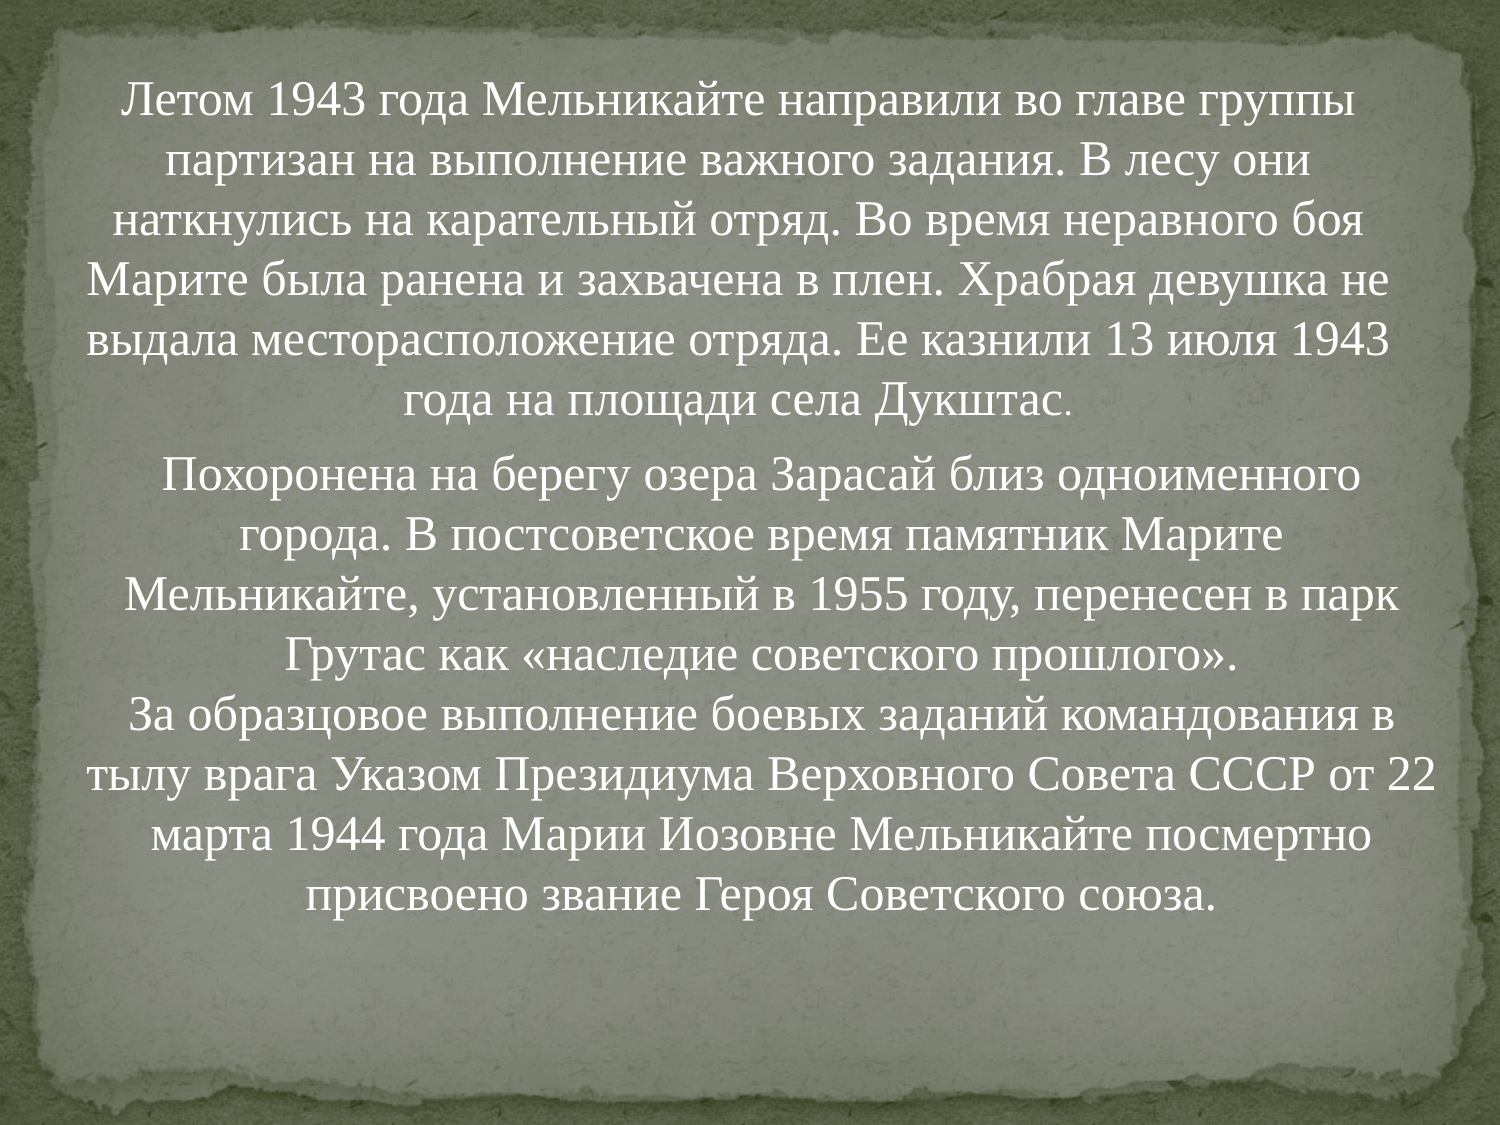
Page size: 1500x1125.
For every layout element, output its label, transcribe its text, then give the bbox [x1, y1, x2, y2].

text_box Похоронена на берегу озера Зарасай близ одноименного города. В постсоветское время памятник Марите Мельникайте, установленный в 1955 году, перенесен в парк Грутас как «наследие советского прошлого». За образцовое выполнение боевых заданий командования в тылу врага Указом Президиума Верховного Совета СССР от 22 марта 1944 года Марии Иозовне Мельникайте посмертно присвоено звание Героя Советского союза. [70, 433, 1454, 929]
text_box Летом 1943 года Мельникайте направили во главе группы партизан на выполнение важного задания. В лесу они наткнулись на карательный отряд. Во время неравного боя Марите была ранена и захвачена в плен. Храбрая девушка не выдала месторасположение отряда. Ее казнили 13 июля 1943 года на площади села Дукштас. [35, 58, 1442, 434]
